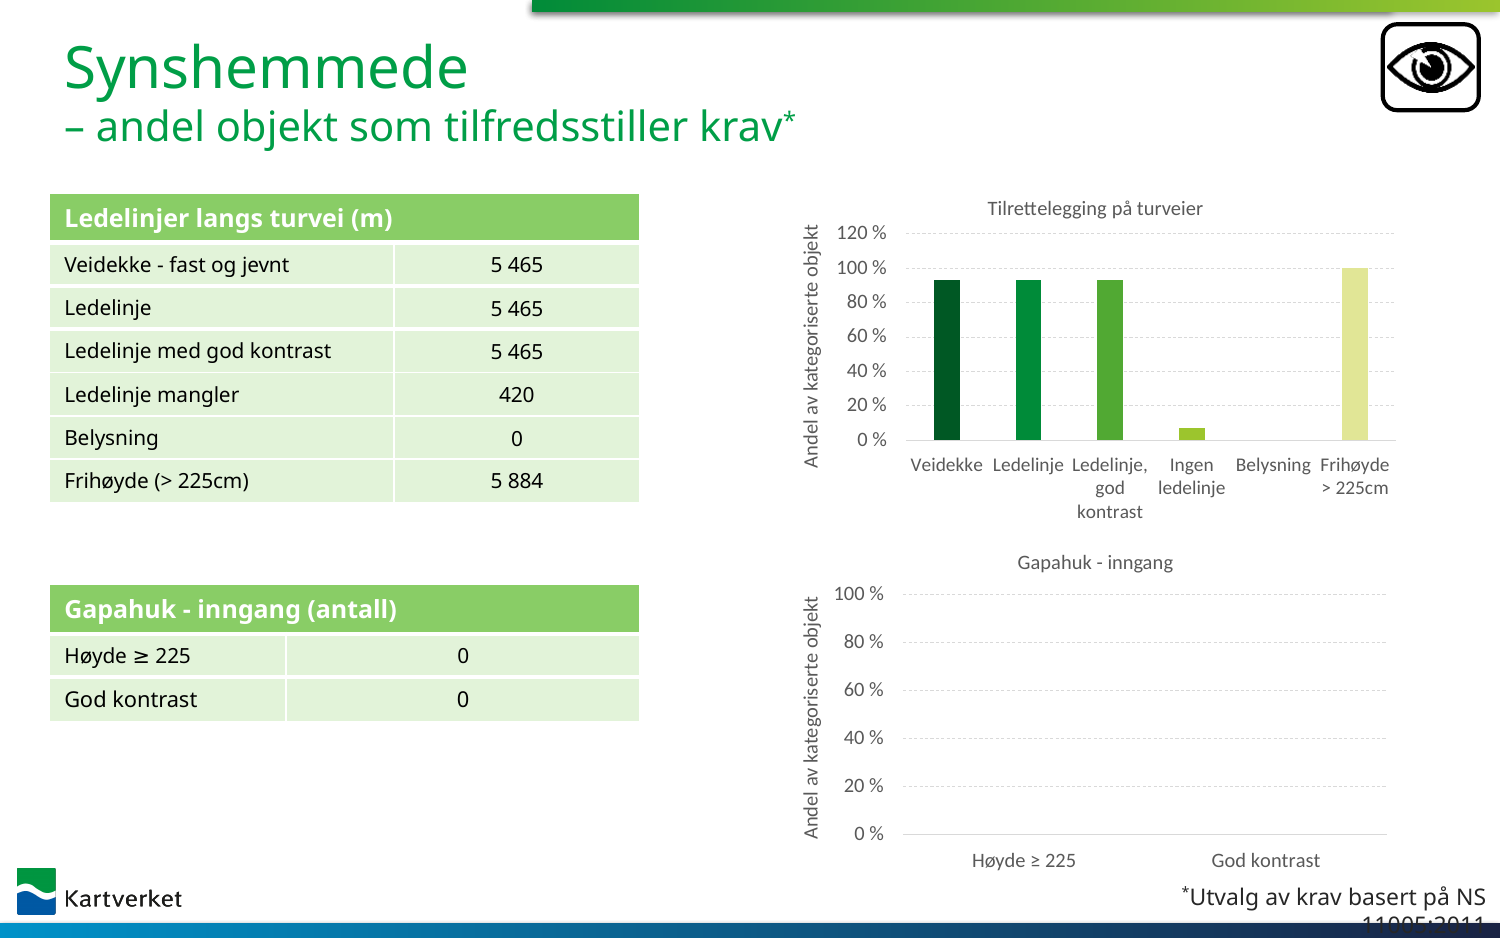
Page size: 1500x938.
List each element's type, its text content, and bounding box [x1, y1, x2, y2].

table_cell Ledelinje med god kontrast [50, 331, 393, 372]
table_cell 0 [395, 417, 639, 458]
table_cell 0 [287, 679, 639, 721]
picture [791, 541, 1400, 880]
table_cell Ledelinje [50, 288, 393, 327]
table_cell 420 [395, 373, 639, 415]
table_cell Veidekke - fast og jevnt [50, 245, 393, 284]
table_cell Frihøyde (> 225cm) [50, 460, 393, 502]
table_cell God kontrast [50, 679, 285, 721]
picture [791, 187, 1400, 526]
table_cell 5 465 [395, 245, 639, 284]
table_cell 5 465 [395, 288, 639, 327]
table_header Gapahuk - inngang (antall) [50, 585, 639, 632]
text_box Synshemmede – andel objekt som tilfredsstiller krav* [49, 24, 1431, 158]
table_header Ledelinjer langs turvei (m) [50, 194, 639, 240]
table_cell Ledelinje mangler [50, 373, 393, 415]
table_cell Høyde ≥ 225 [50, 636, 285, 675]
table_cell 5 465 [395, 331, 639, 372]
table_cell 0 [287, 636, 639, 675]
table_cell Belysning [50, 417, 393, 458]
table_cell 5 884 [395, 460, 639, 502]
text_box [1382, 24, 1480, 111]
text_box *Utvalg av krav basert på NS 11005:2011 [1068, 873, 1500, 938]
